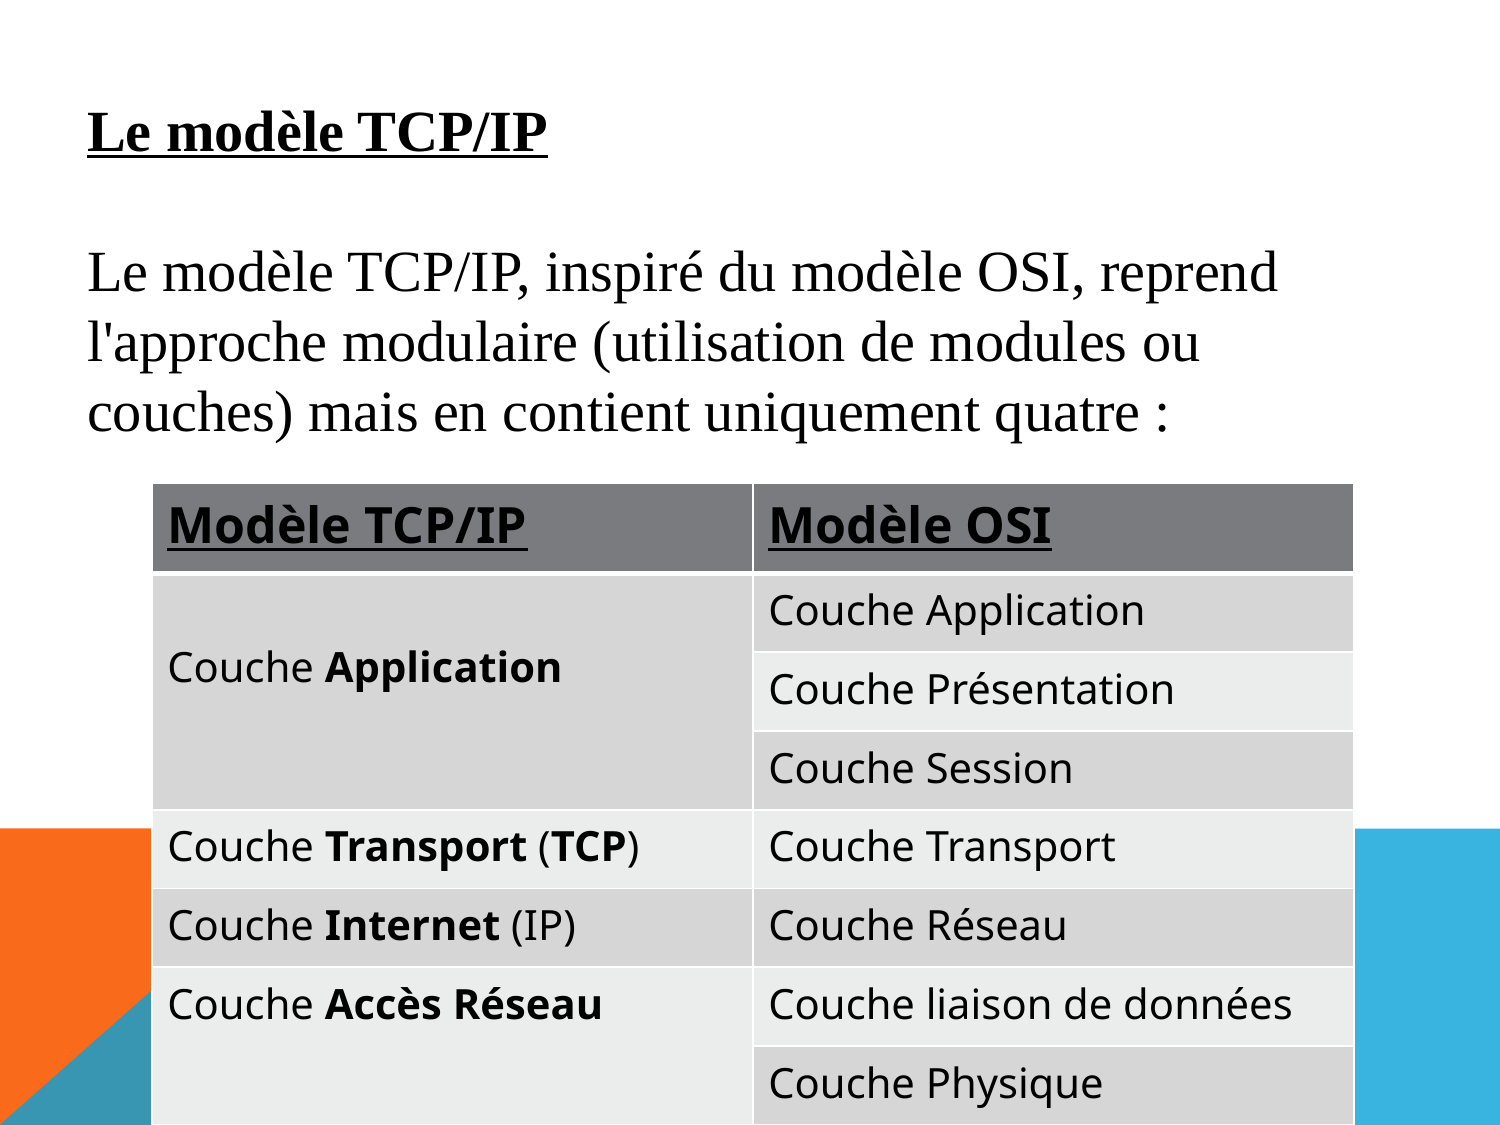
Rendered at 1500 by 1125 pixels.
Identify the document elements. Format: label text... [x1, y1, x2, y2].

table_cell Couche Transport (TCP) [153, 811, 752, 888]
table_header Modèle OSI [754, 484, 1353, 571]
table_cell Couche Transport [754, 811, 1353, 888]
table_cell Couche Réseau [754, 889, 1353, 966]
table_cell Couche liaison de données [754, 968, 1353, 1045]
table_cell Couche Application [754, 576, 1353, 651]
table_cell Couche Accès Réseau [153, 968, 752, 1124]
table_cell Couche Session [754, 732, 1353, 809]
table_cell Couche Présentation [754, 653, 1353, 730]
text_box Le modèle TCP/IP Le modèle TCP/IP, inspiré du modèle OSI, reprend l'approche modulaire (utilisation de modules ou couches) mais en contient uniquement quatre : [72, 85, 1362, 521]
table_header Modèle TCP/IP [153, 484, 752, 571]
table_cell Couche Physique [754, 1047, 1353, 1124]
table_cell Couche Application [153, 576, 752, 809]
table_cell Couche Internet (IP) [153, 889, 752, 966]
